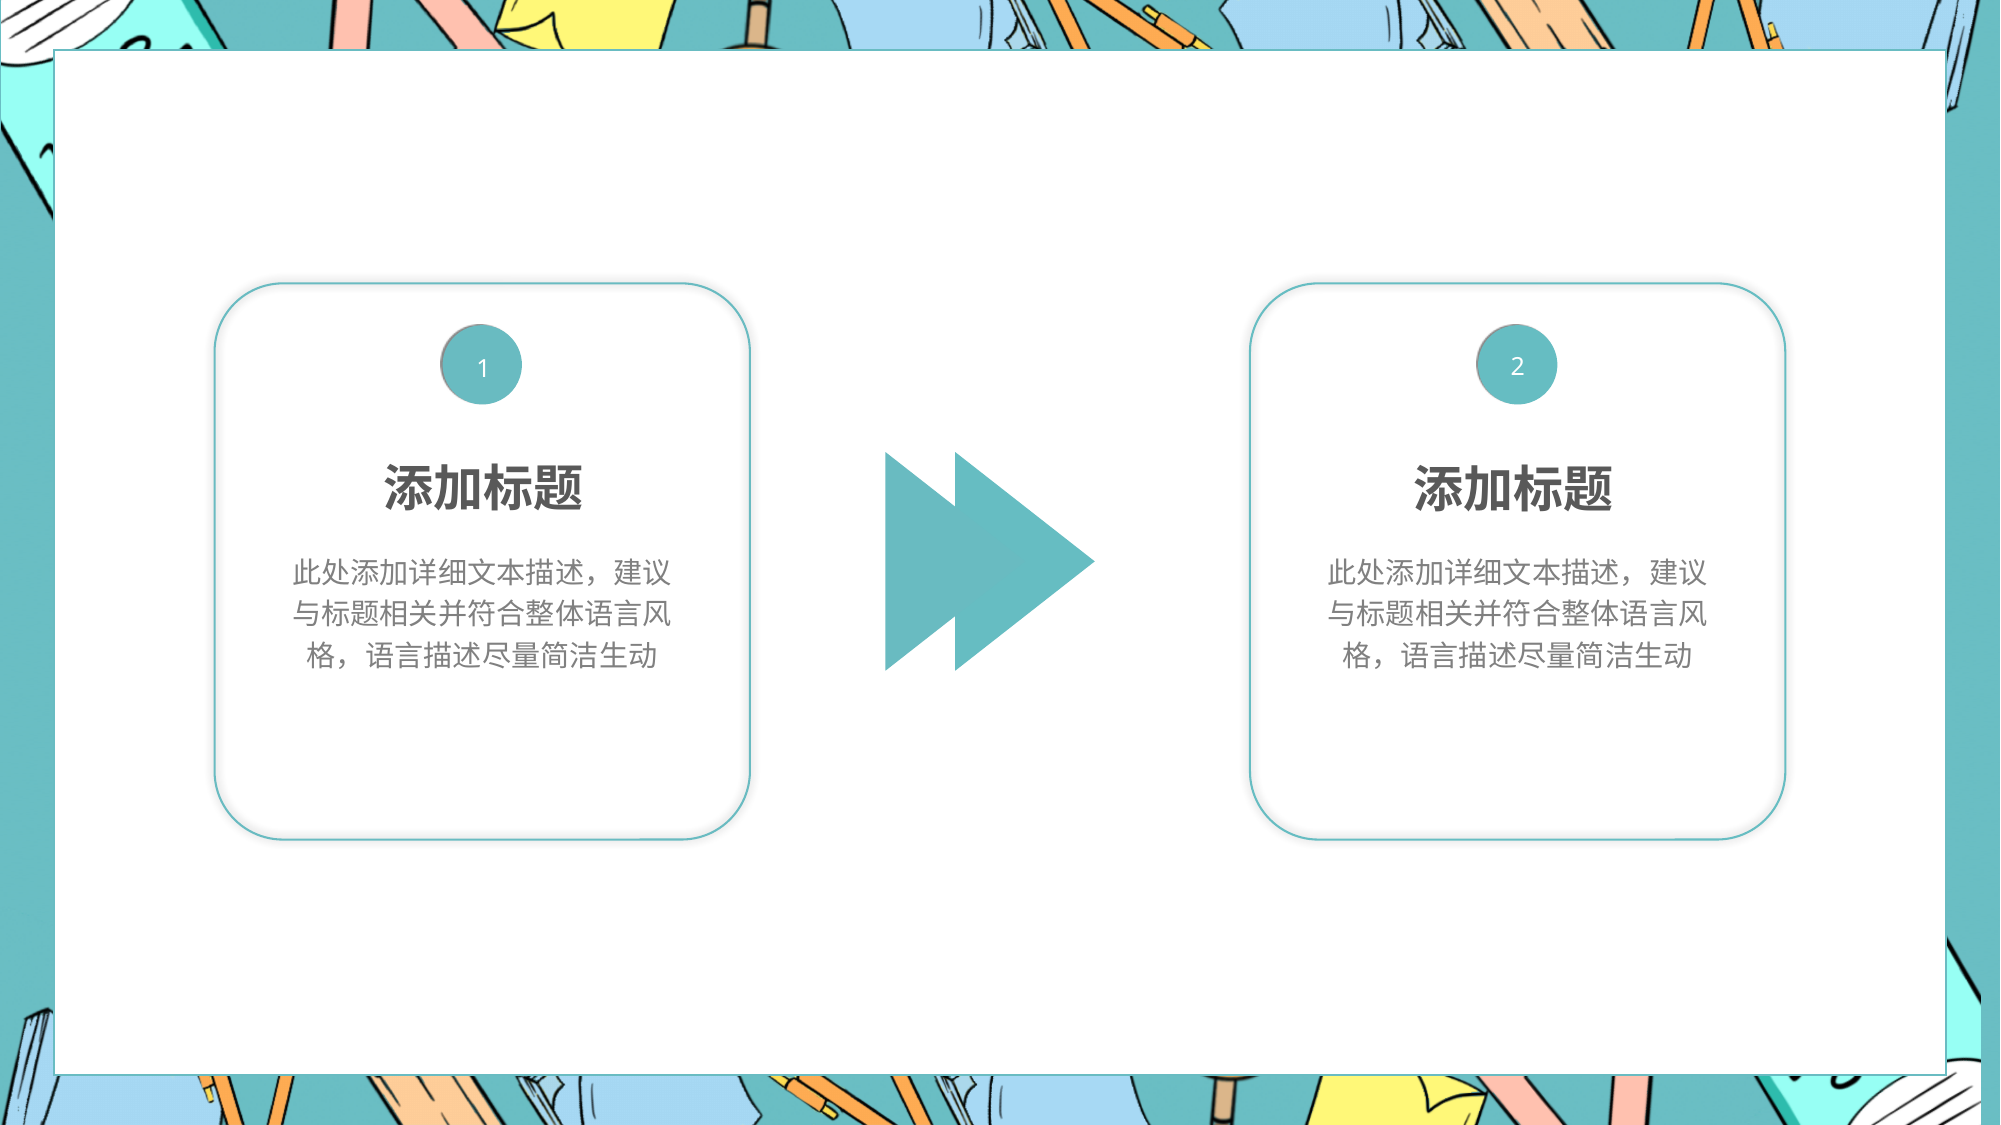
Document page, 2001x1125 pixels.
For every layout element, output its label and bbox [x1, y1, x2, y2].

text_box [1249, 283, 1786, 840]
text_box [214, 283, 750, 840]
text_box [884, 449, 1027, 673]
picture [0, 0, 1088, 949]
picture [1, 0, 2000, 1125]
text_box [954, 449, 1097, 673]
